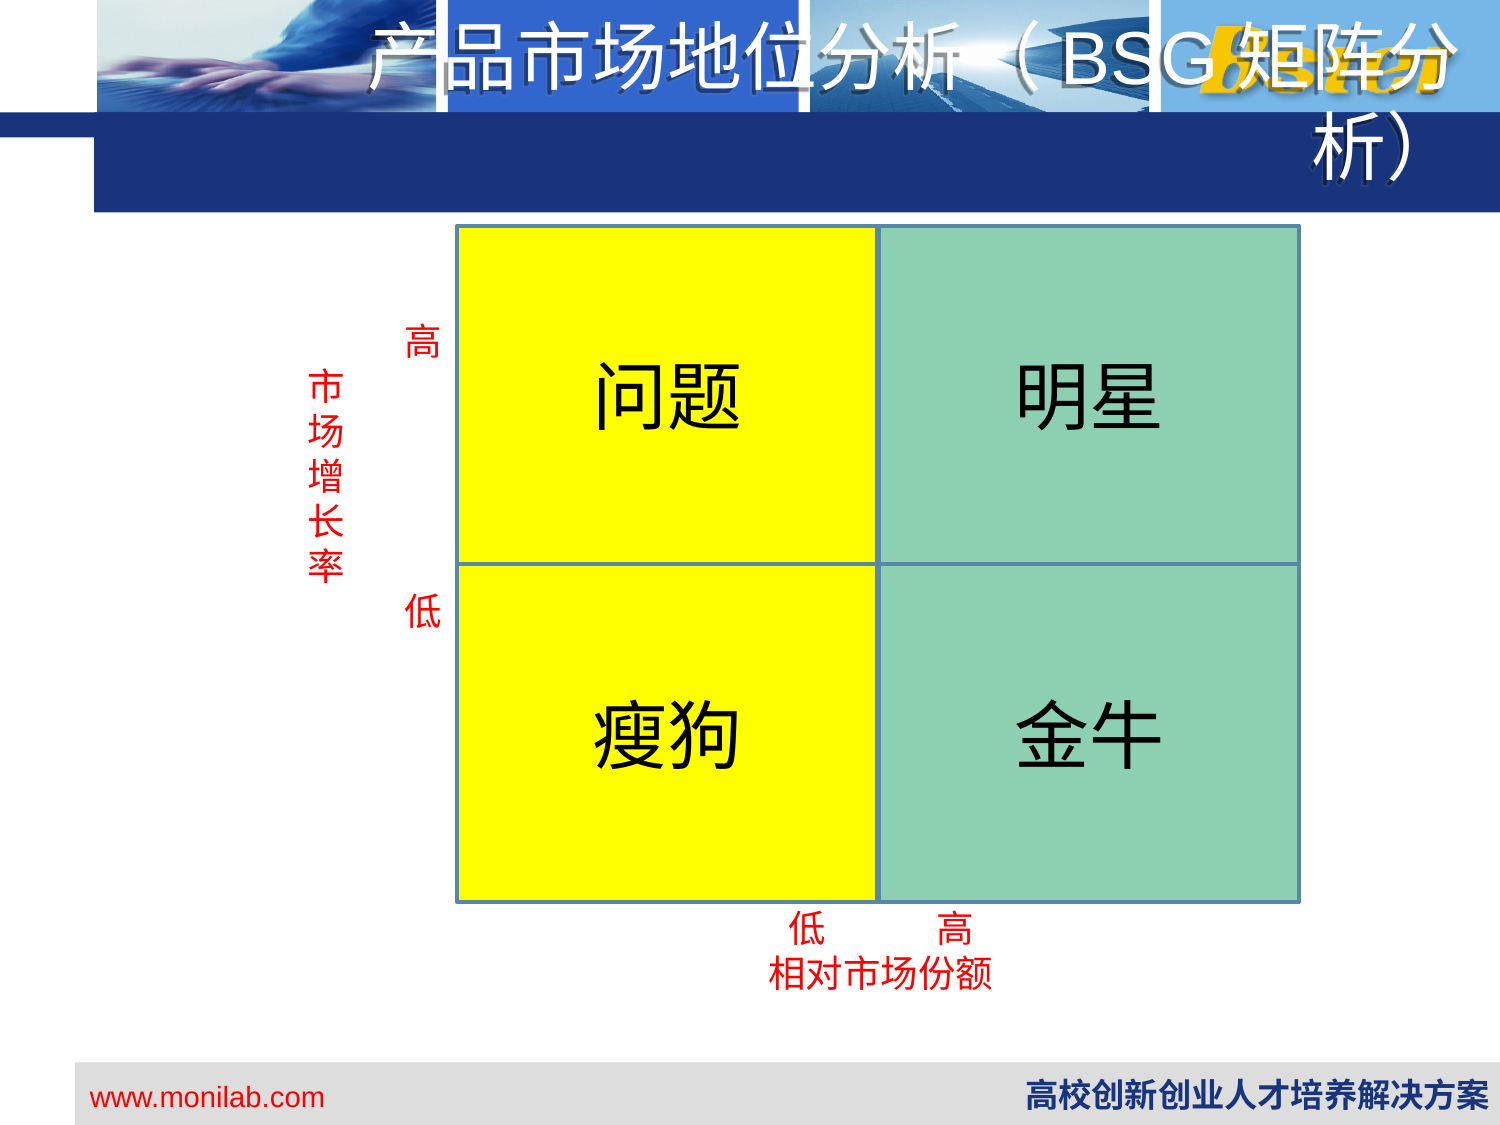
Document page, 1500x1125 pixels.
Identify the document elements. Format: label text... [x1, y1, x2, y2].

text_box 问题 [455, 224, 877, 562]
picture [810, 0, 1150, 50]
text_box 瘦狗 [455, 562, 877, 904]
text_box 高 市 场 增 长 率 低 [292, 310, 457, 641]
text_box 明星 [877, 224, 1301, 562]
text_box 产品市场地位分析（BSG矩阵分析） [230, 50, 1477, 150]
picture [97, 0, 437, 112]
picture [1199, 26, 1458, 50]
text_box 低 高 相对市场份额 [753, 904, 1009, 1003]
text_box 金牛 [877, 562, 1301, 904]
